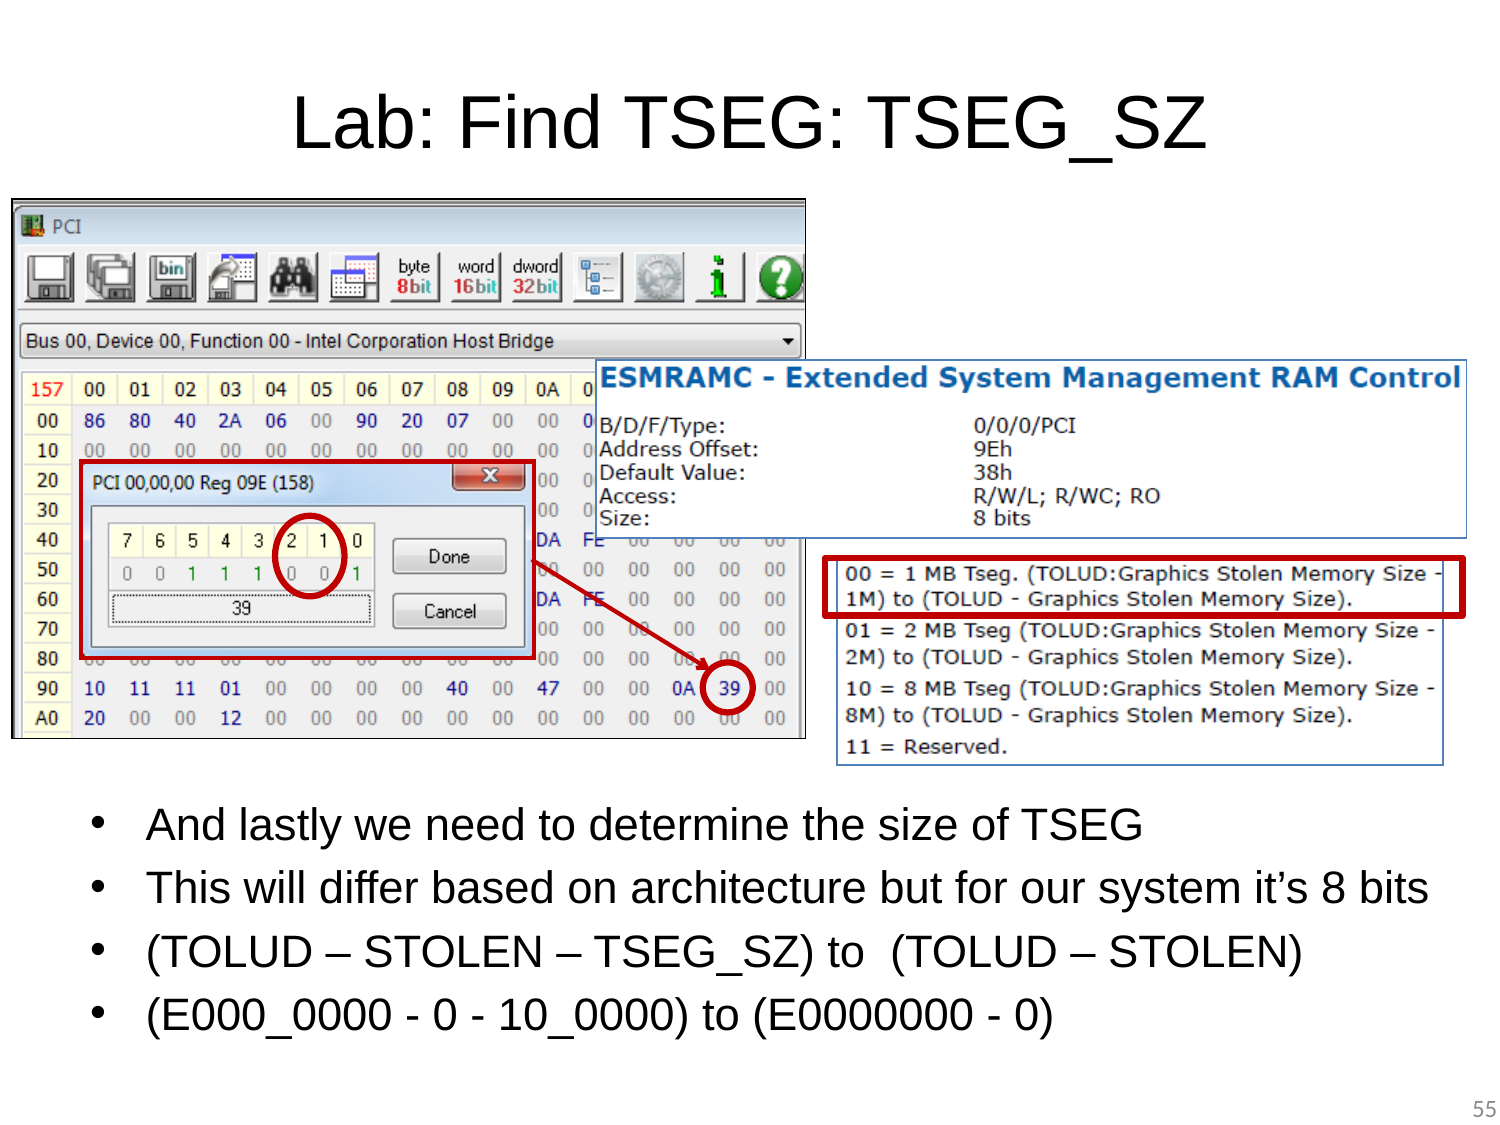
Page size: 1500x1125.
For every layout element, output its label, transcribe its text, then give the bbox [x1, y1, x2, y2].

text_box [531, 559, 711, 671]
slide_number 55 [1162, 1077, 1500, 1125]
title Lab: Find TSEG: TSEG_SZ [75, 24, 1425, 213]
text_box [823, 556, 1465, 618]
picture [837, 559, 1443, 765]
picture [12, 199, 1467, 739]
list And lastly we need to determine the size of TSEG This will differ based on architecture but for our system it’s 8 bits (TOLUD – STOLEN – TSEG_SZ) to (TOLUD – STOLEN) (E000_0000 - 0 - 10_0000) to (E0000000 - 0) [75, 787, 1463, 1100]
